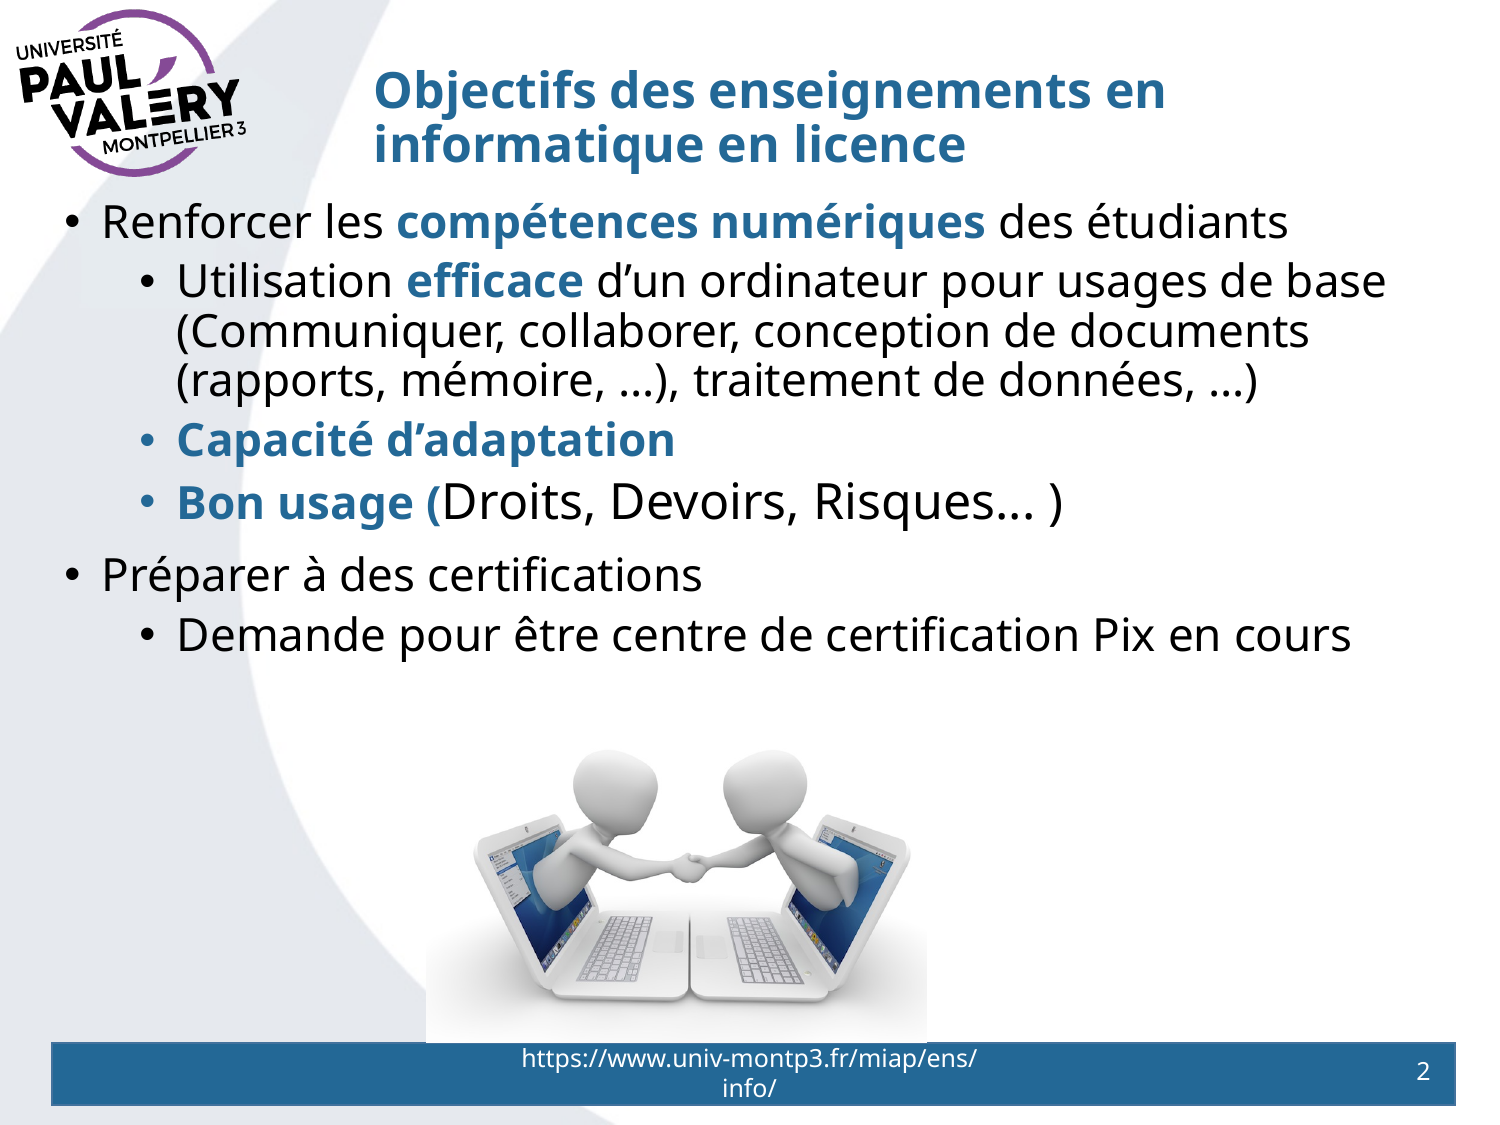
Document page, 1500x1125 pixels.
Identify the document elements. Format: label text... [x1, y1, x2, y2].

footer https://www.univ-montp3.fr/miap/ens/info/ [482, 1042, 1018, 1103]
title Objectifs des enseignements en informatique en licence [358, 10, 1495, 229]
list Renforcer les compétences numériques des étudiants Utilisation efficace d’un ordinateur pour usages de base (Communiquer, collaborer, conception de documents (rapports, mémoire, …), traitement de données, …) Capacité d’adaptation Bon usage (Droits, Devoirs, Risques... ) Préparer à des certifications Demande pour être centre de certification Pix en cours [49, 191, 1443, 1043]
slide_number 2 [1107, 1042, 1446, 1103]
picture [0, 0, 1500, 1125]
